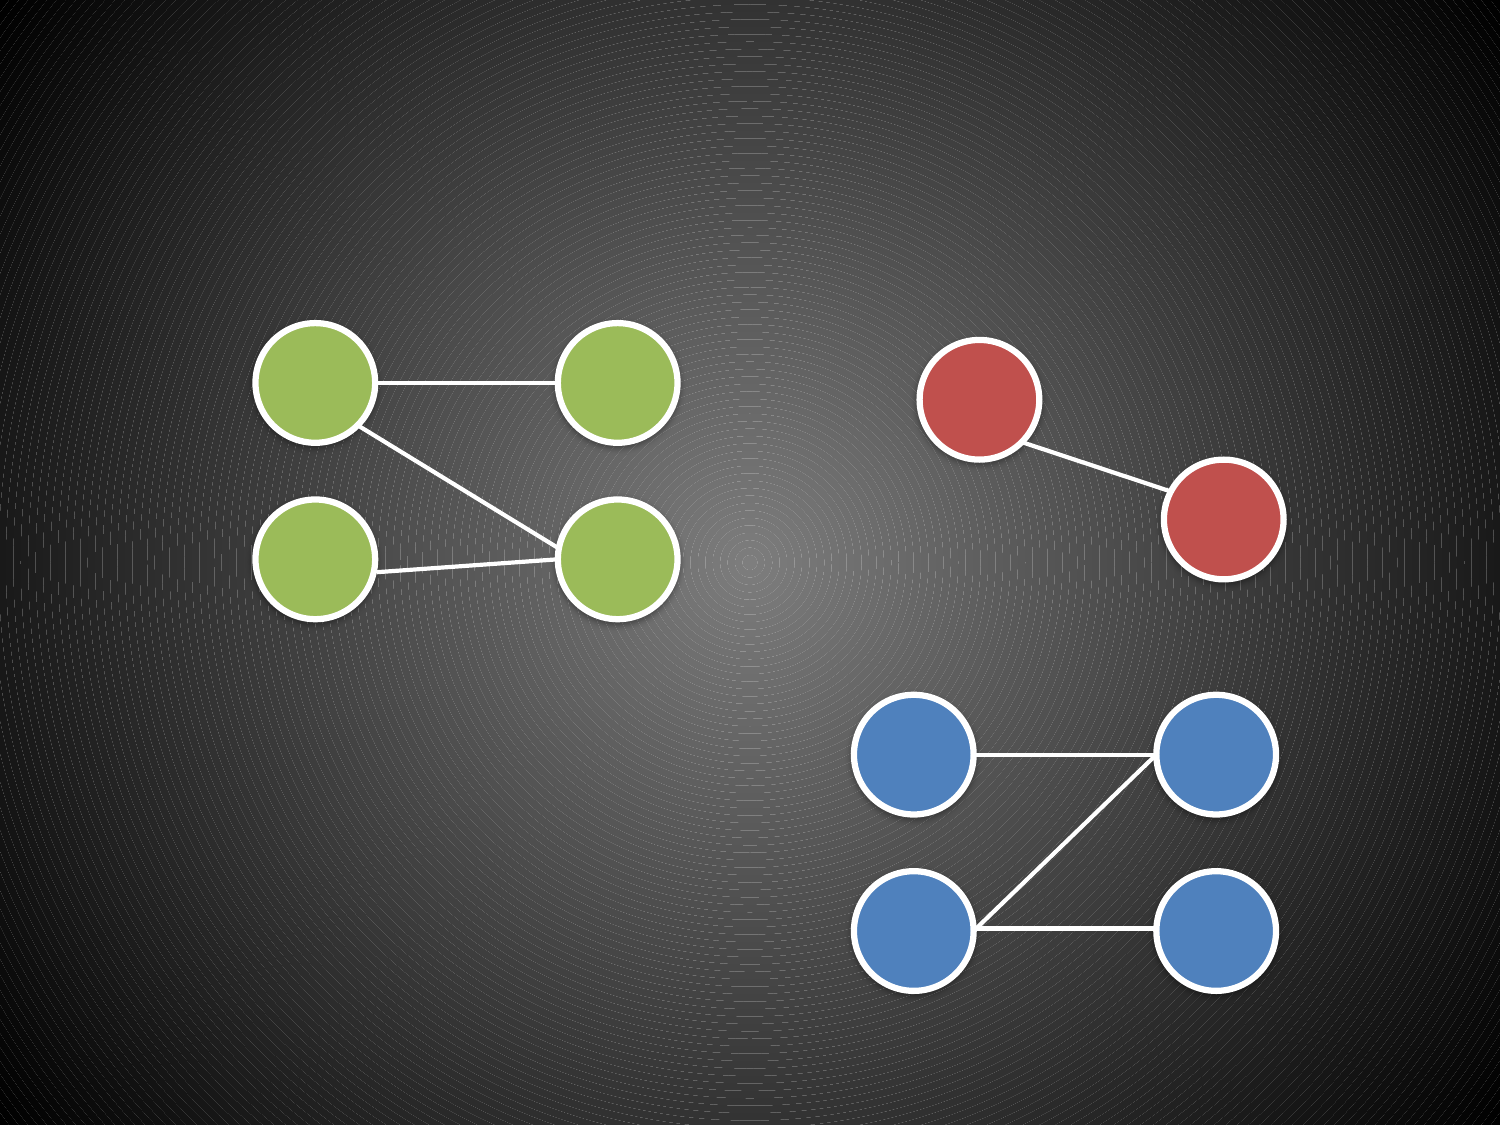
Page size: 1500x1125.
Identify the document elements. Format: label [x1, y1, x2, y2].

text_box [1160, 456, 1287, 583]
text_box [973, 754, 1157, 932]
text_box [376, 559, 559, 573]
text_box [1153, 868, 1280, 995]
text_box [850, 868, 977, 995]
text_box [357, 424, 559, 549]
text_box [554, 319, 681, 446]
text_box [252, 496, 378, 623]
text_box [252, 319, 379, 446]
text_box [1153, 691, 1280, 818]
text_box [555, 496, 681, 623]
text_box [850, 691, 977, 818]
text_box [1021, 441, 1170, 492]
text_box [916, 336, 1043, 463]
